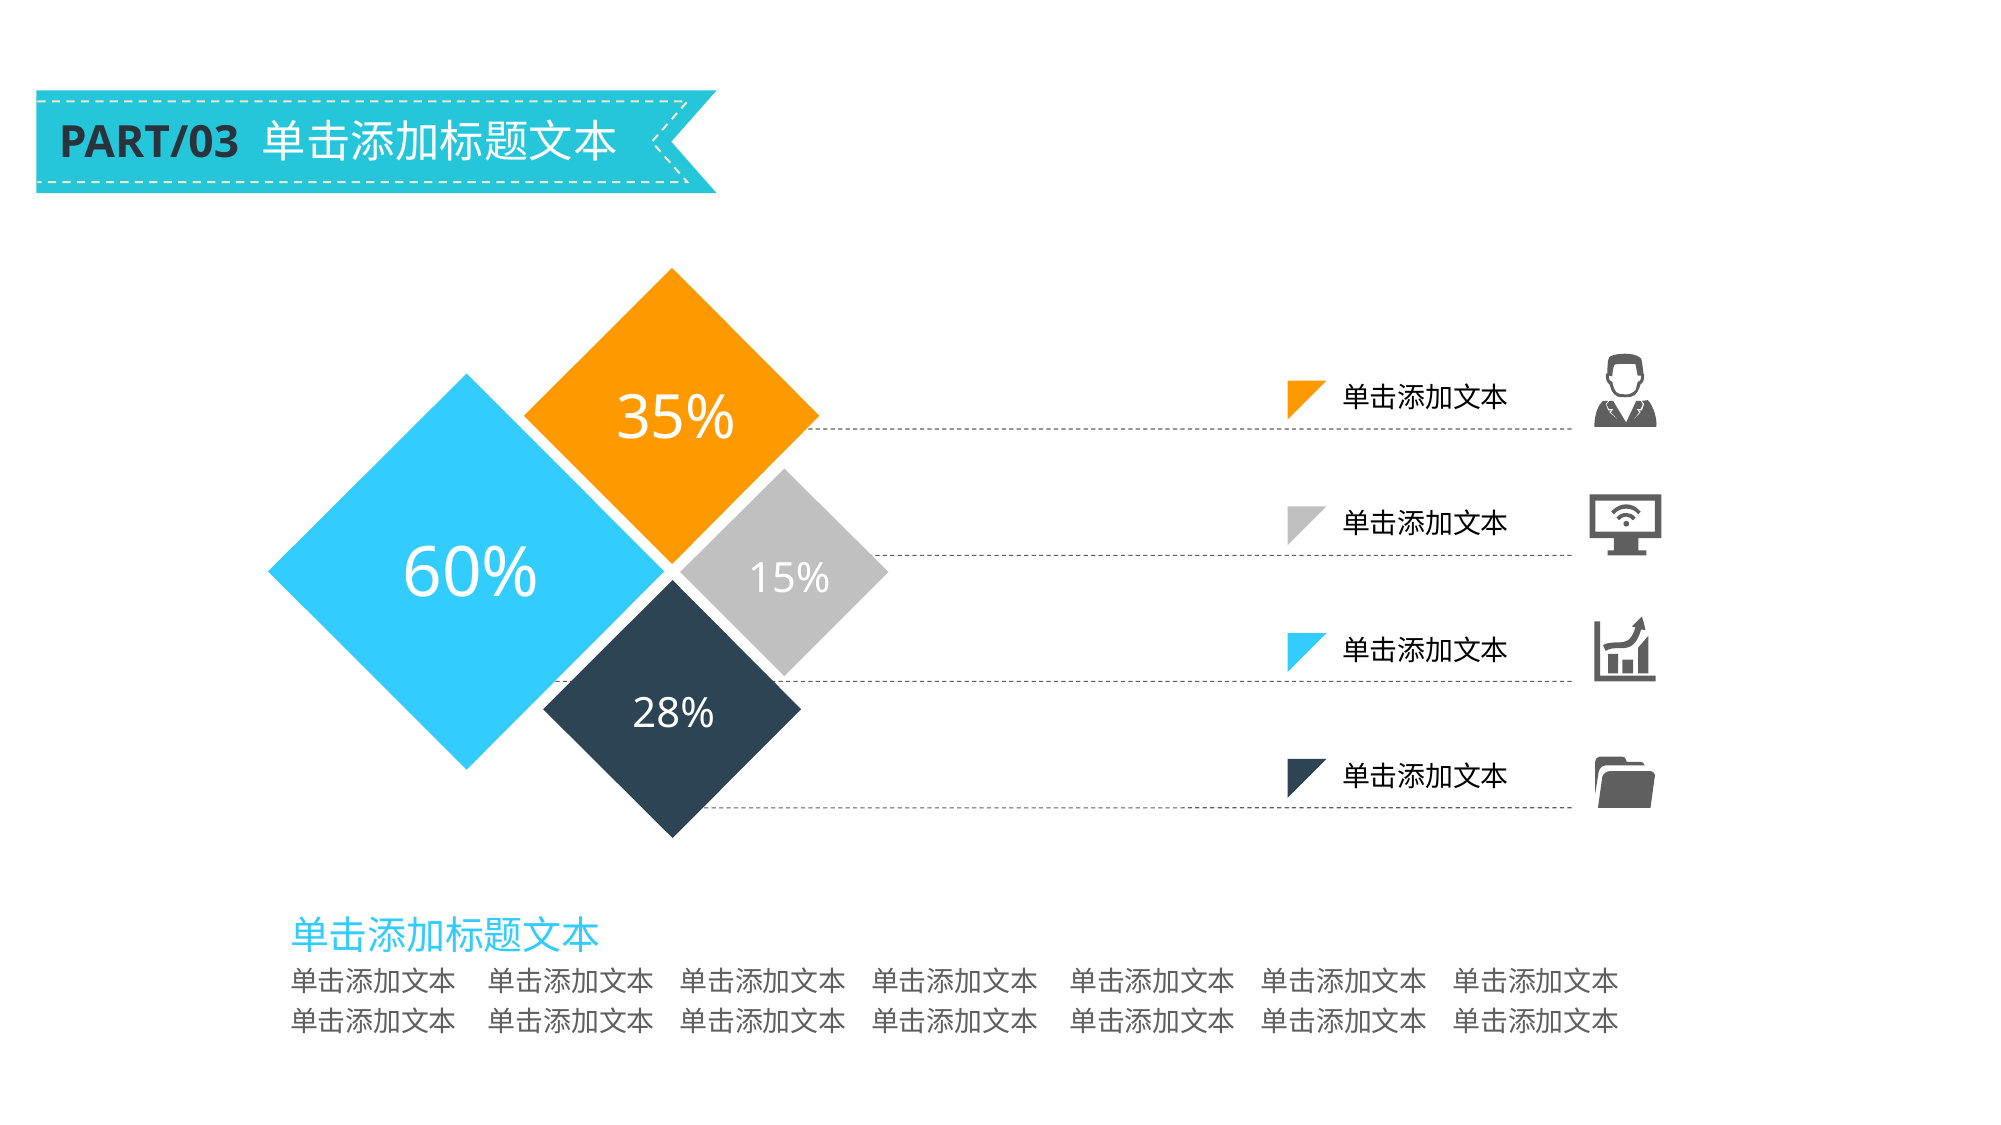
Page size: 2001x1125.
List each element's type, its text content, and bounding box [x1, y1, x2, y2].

text_box 单击添加文本 [1342, 506, 1509, 540]
text_box [543, 580, 802, 839]
text_box 35% [616, 377, 738, 451]
text_box 15% [748, 551, 831, 602]
text_box [1287, 633, 1327, 673]
text_box [1594, 621, 1656, 682]
text_box 单击添加标题文本 单击添加文本 单击添加文本 单击添加文本 单击添加文本 单击添加文本 单击添加文本 单击添加文本 单击添加文本 单击添加文本 单击添加文本 单击添加文本 单击添加文本 单击添加文本 单击添加文本 [275, 893, 1701, 1045]
text_box [1287, 758, 1327, 798]
text_box [1605, 353, 1645, 398]
text_box [1595, 756, 1645, 795]
text_box [1287, 380, 1327, 420]
text_box [1597, 771, 1655, 808]
text_box [268, 373, 665, 770]
text_box 单击添加文本 [1342, 758, 1509, 792]
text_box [36, 90, 717, 194]
text_box [523, 267, 820, 565]
text_box 单击添加文本 [1342, 380, 1509, 414]
text_box [1594, 400, 1657, 427]
text_box [680, 468, 889, 677]
text_box 单击添加文本 [1342, 632, 1509, 666]
text_box [1589, 494, 1662, 556]
text_box [1287, 506, 1327, 546]
text_box 28% [632, 685, 716, 737]
text_box [1603, 616, 1646, 652]
text_box 60% [402, 527, 540, 611]
